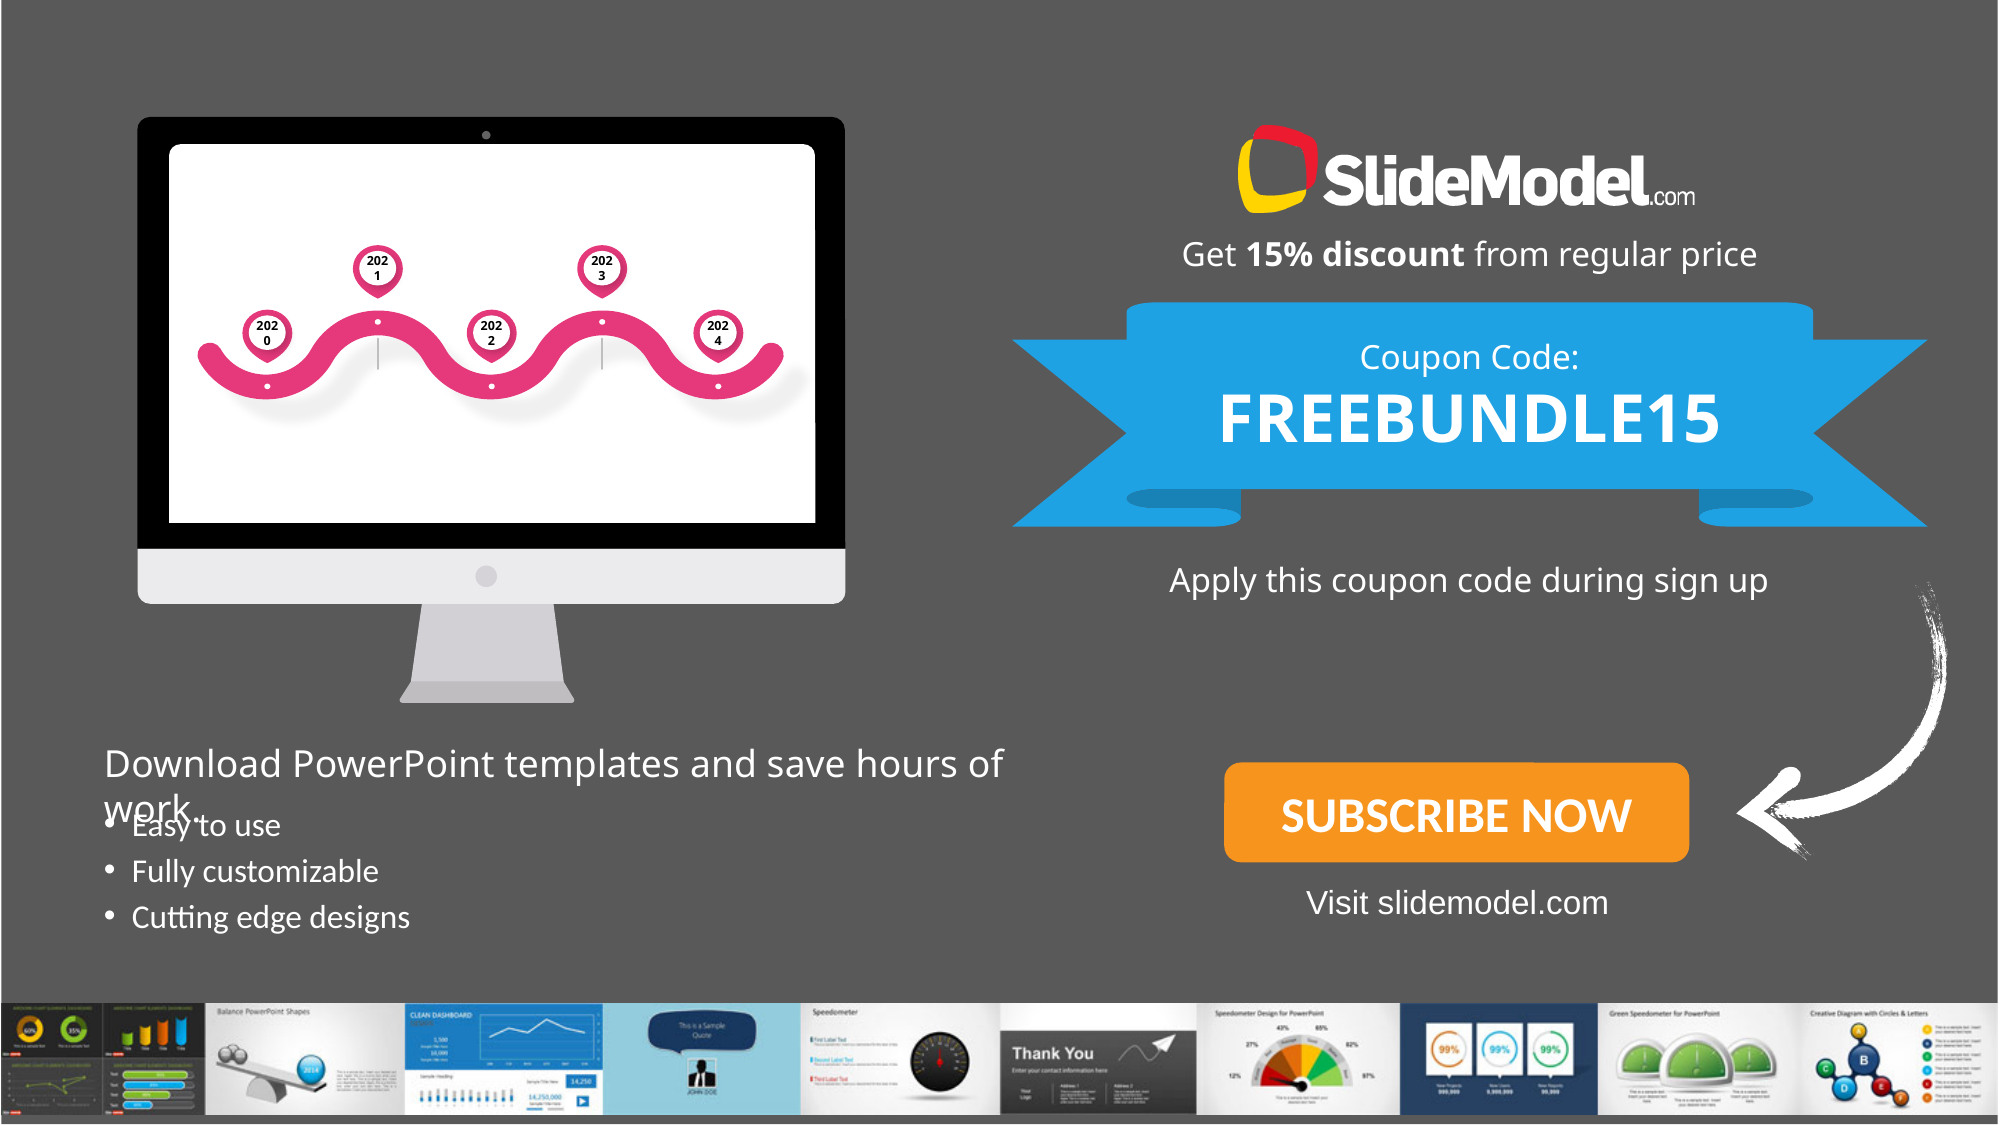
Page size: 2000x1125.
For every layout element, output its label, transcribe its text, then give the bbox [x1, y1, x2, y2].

text_box [1736, 594, 1948, 861]
picture [1237, 125, 1695, 213]
text_box SUBSCRIBE NOW [1223, 761, 1691, 864]
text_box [209, 245, 772, 390]
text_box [137, 116, 846, 703]
text_box Get 15% discount from regular price [1058, 225, 1882, 281]
text_box Visit slidemodel.com [1248, 875, 1668, 927]
picture [1, 1003, 1998, 1115]
text_box Apply this coupon code during sign up [1129, 551, 1811, 607]
text_box Coupon Code: FREEBUNDLE15 [1173, 329, 1767, 464]
text_box [0, 0, 1999, 1125]
text_box [1012, 302, 1928, 527]
text_box Download PowerPoint templates and save hours of work. [89, 732, 1059, 838]
text_box Easy to use Fully customizable Cutting edge designs [89, 838, 863, 943]
